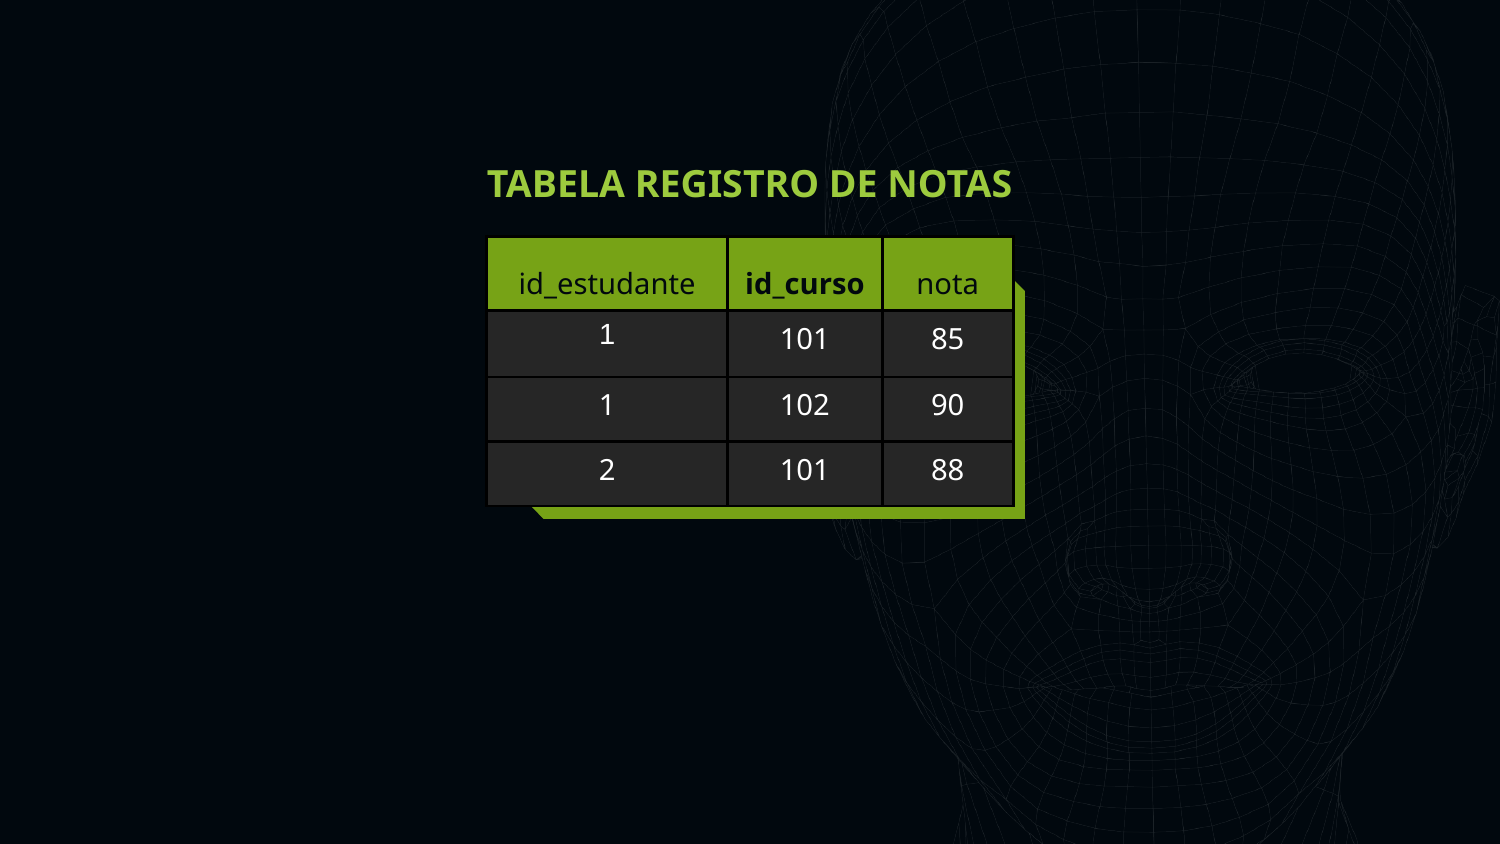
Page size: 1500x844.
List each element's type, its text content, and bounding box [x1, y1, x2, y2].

text_box TABELA REGISTRO DE NOTAS [207, 144, 1293, 220]
table_cell 1 [488, 378, 726, 440]
table_header id_estudante [488, 238, 726, 309]
table_cell 90 [884, 378, 1012, 440]
table_cell 101 [729, 443, 881, 505]
table_cell 85 [884, 312, 1012, 376]
table_cell 88 [884, 443, 1012, 505]
table_header id_curso [729, 238, 881, 309]
table_cell 1 [488, 312, 726, 376]
table_header nota [884, 238, 1012, 309]
table_cell 2 [488, 443, 726, 505]
text_box [528, 278, 1027, 521]
table_cell 102 [729, 378, 881, 440]
table_cell 101 [729, 312, 881, 376]
